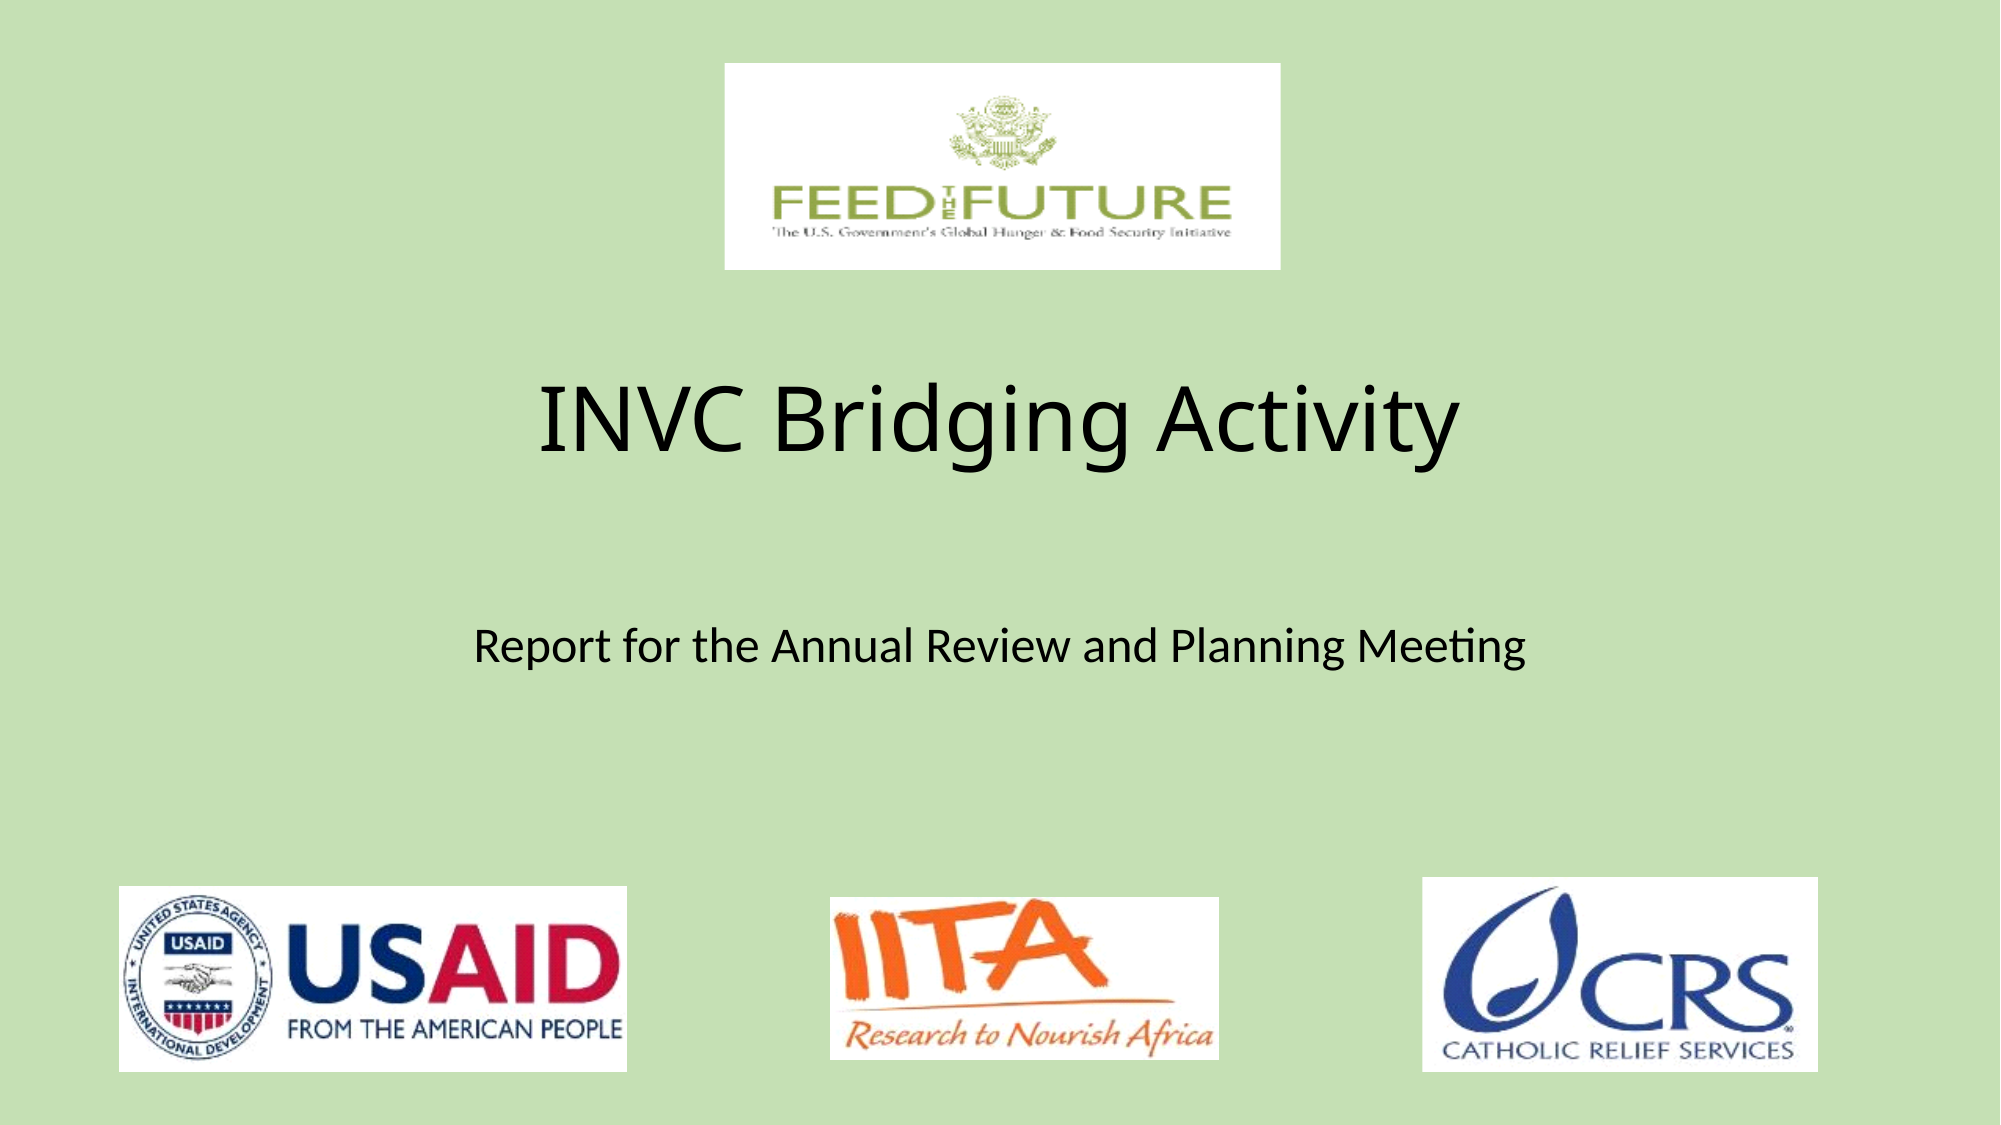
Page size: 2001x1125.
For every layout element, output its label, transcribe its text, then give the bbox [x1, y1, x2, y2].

picture [830, 897, 1219, 1061]
title INVC Bridging Activity [249, 364, 1750, 587]
picture [119, 886, 627, 1072]
picture [1422, 877, 1818, 1072]
subtitle Report for the Annual Review and Planning Meeting [249, 611, 1750, 702]
picture [724, 62, 1281, 270]
